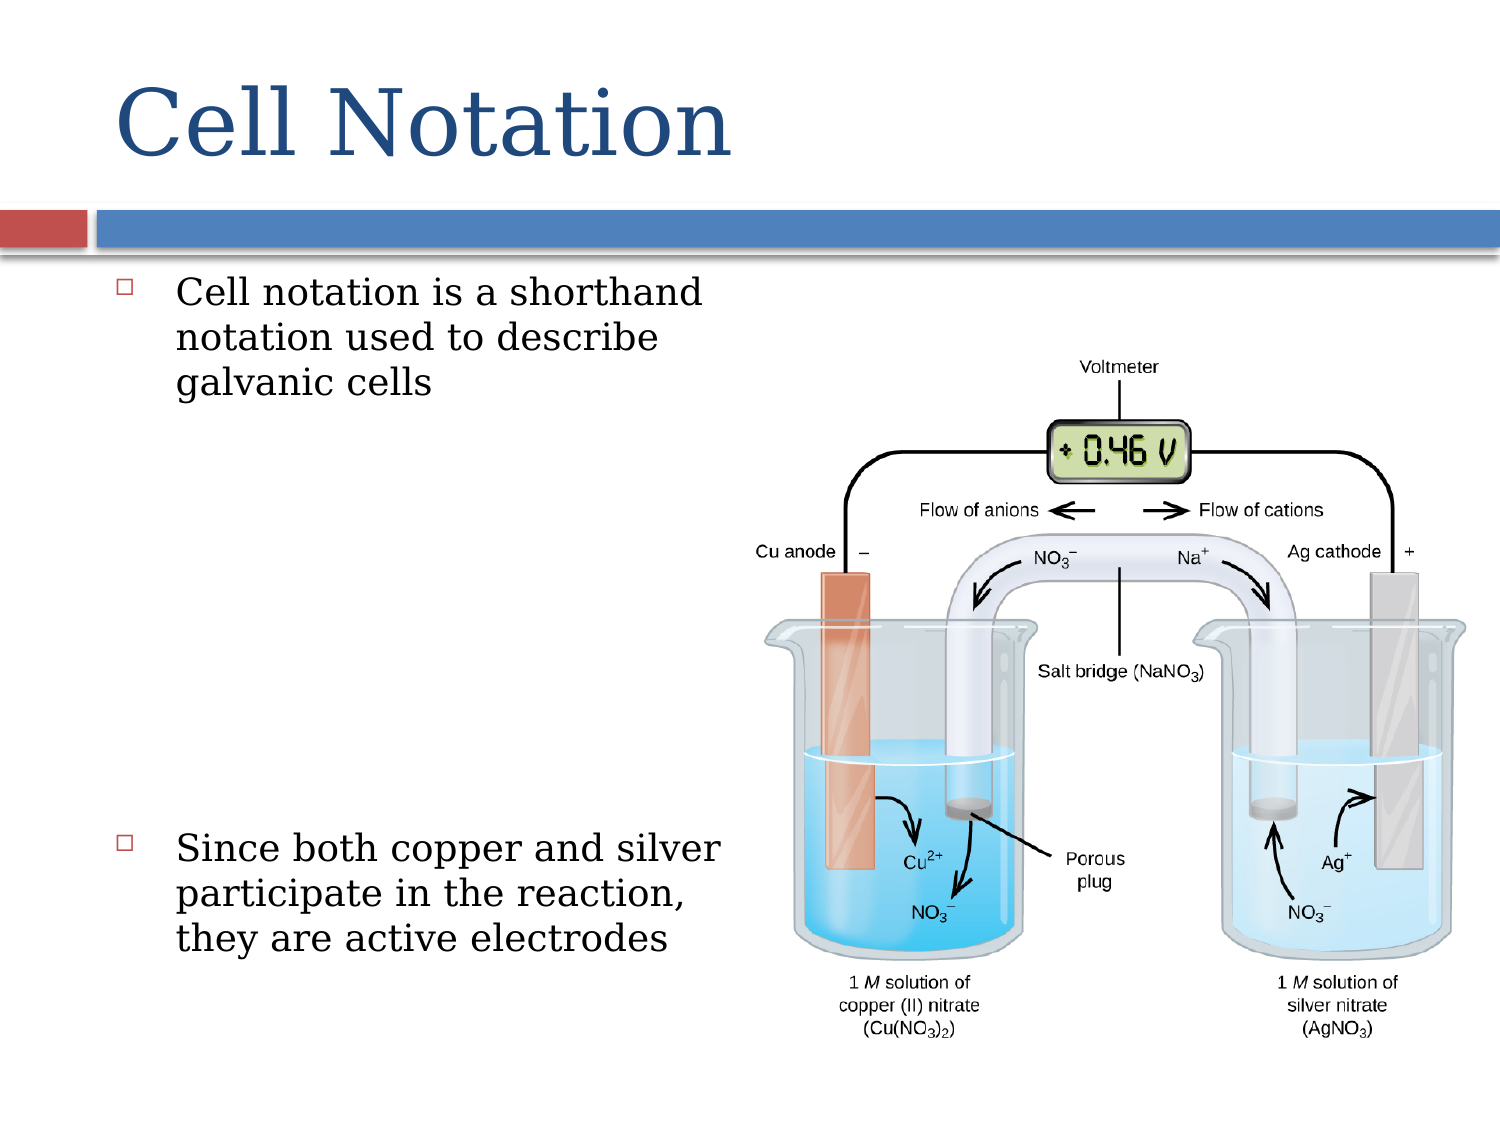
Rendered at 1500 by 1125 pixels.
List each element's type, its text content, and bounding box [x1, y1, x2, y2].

picture [737, 341, 1491, 1053]
title Cell Notation [99, 37, 1438, 200]
